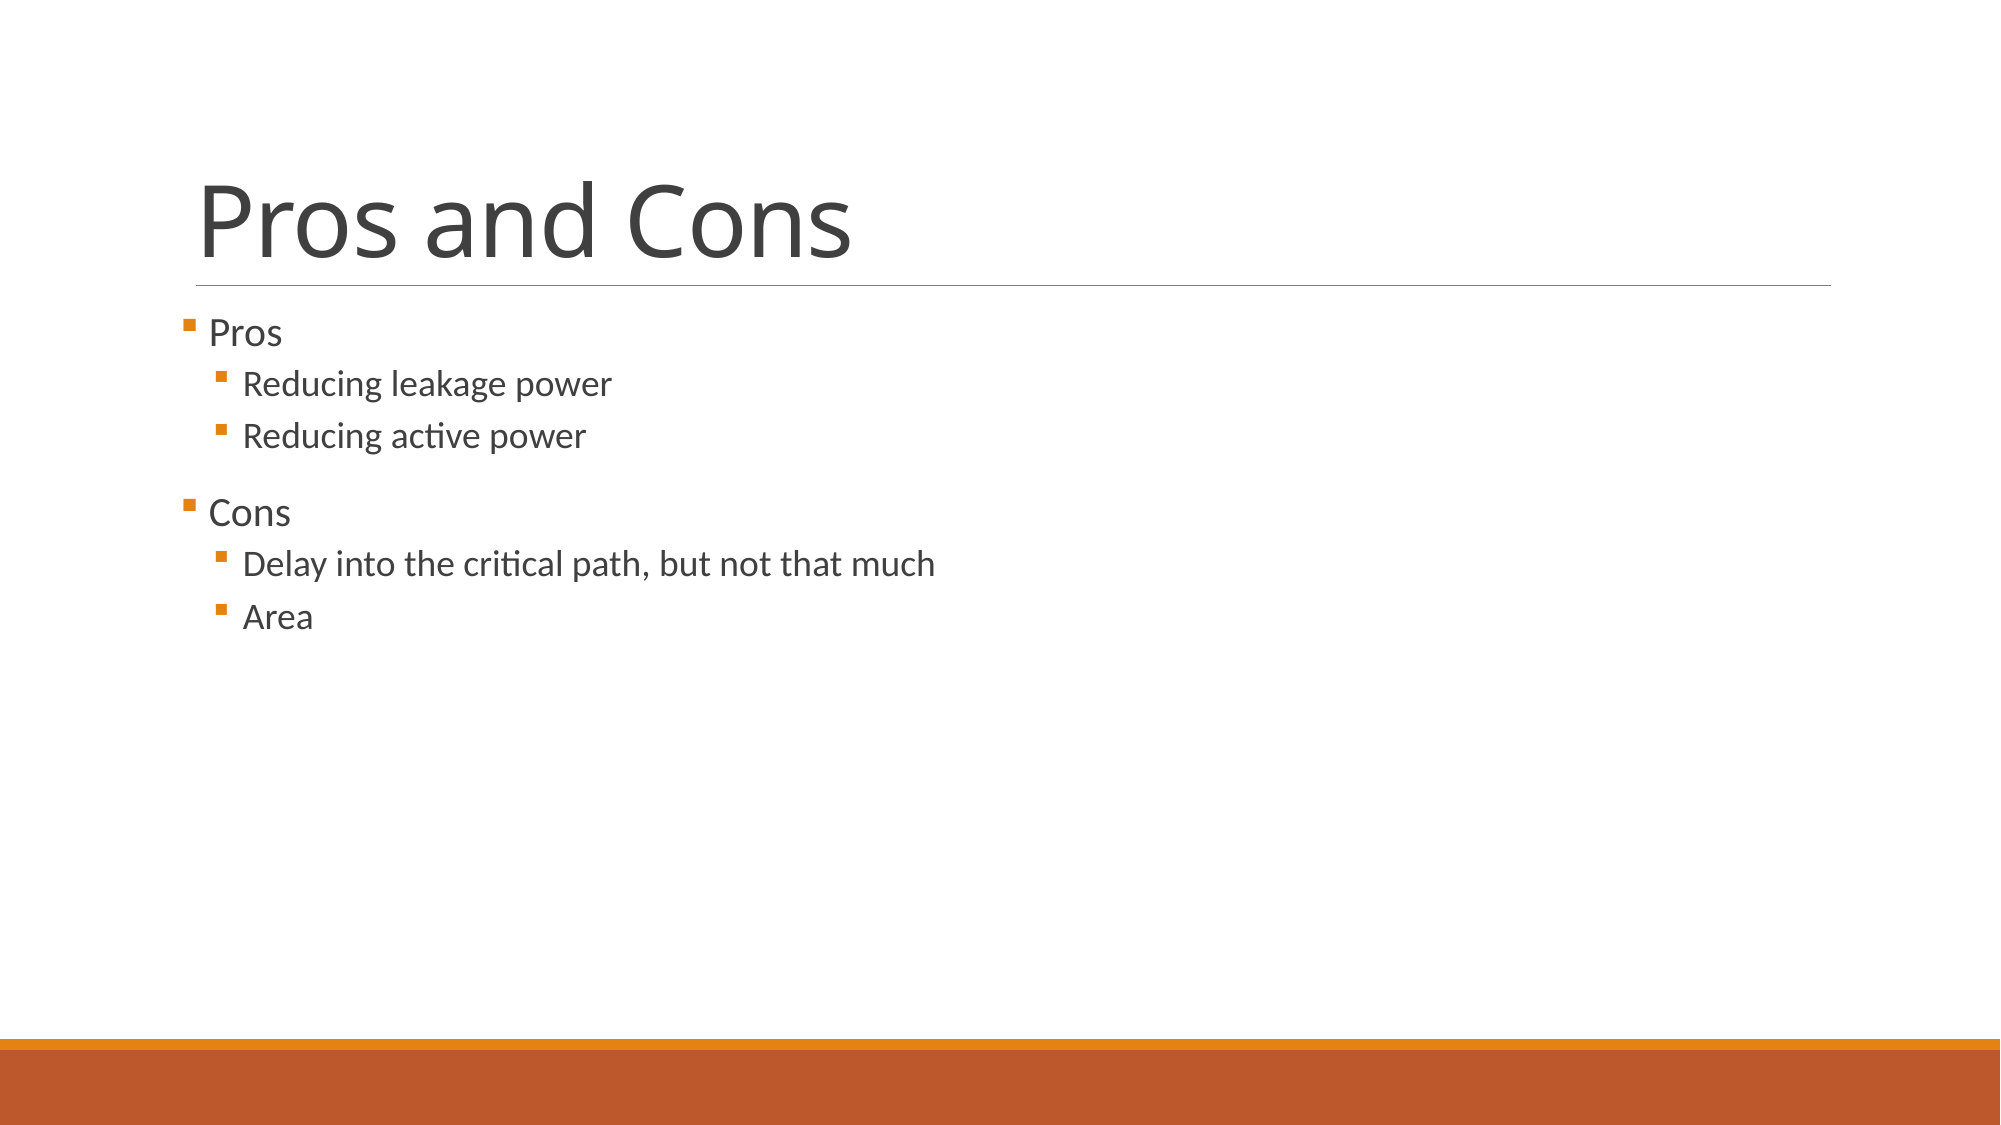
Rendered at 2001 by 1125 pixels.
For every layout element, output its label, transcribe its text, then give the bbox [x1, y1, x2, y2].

list Pros Reducing leakage power Reducing active power Cons Delay into the critical path, but not that much Area [180, 302, 1830, 963]
title Pros and Cons [180, 47, 1830, 285]
